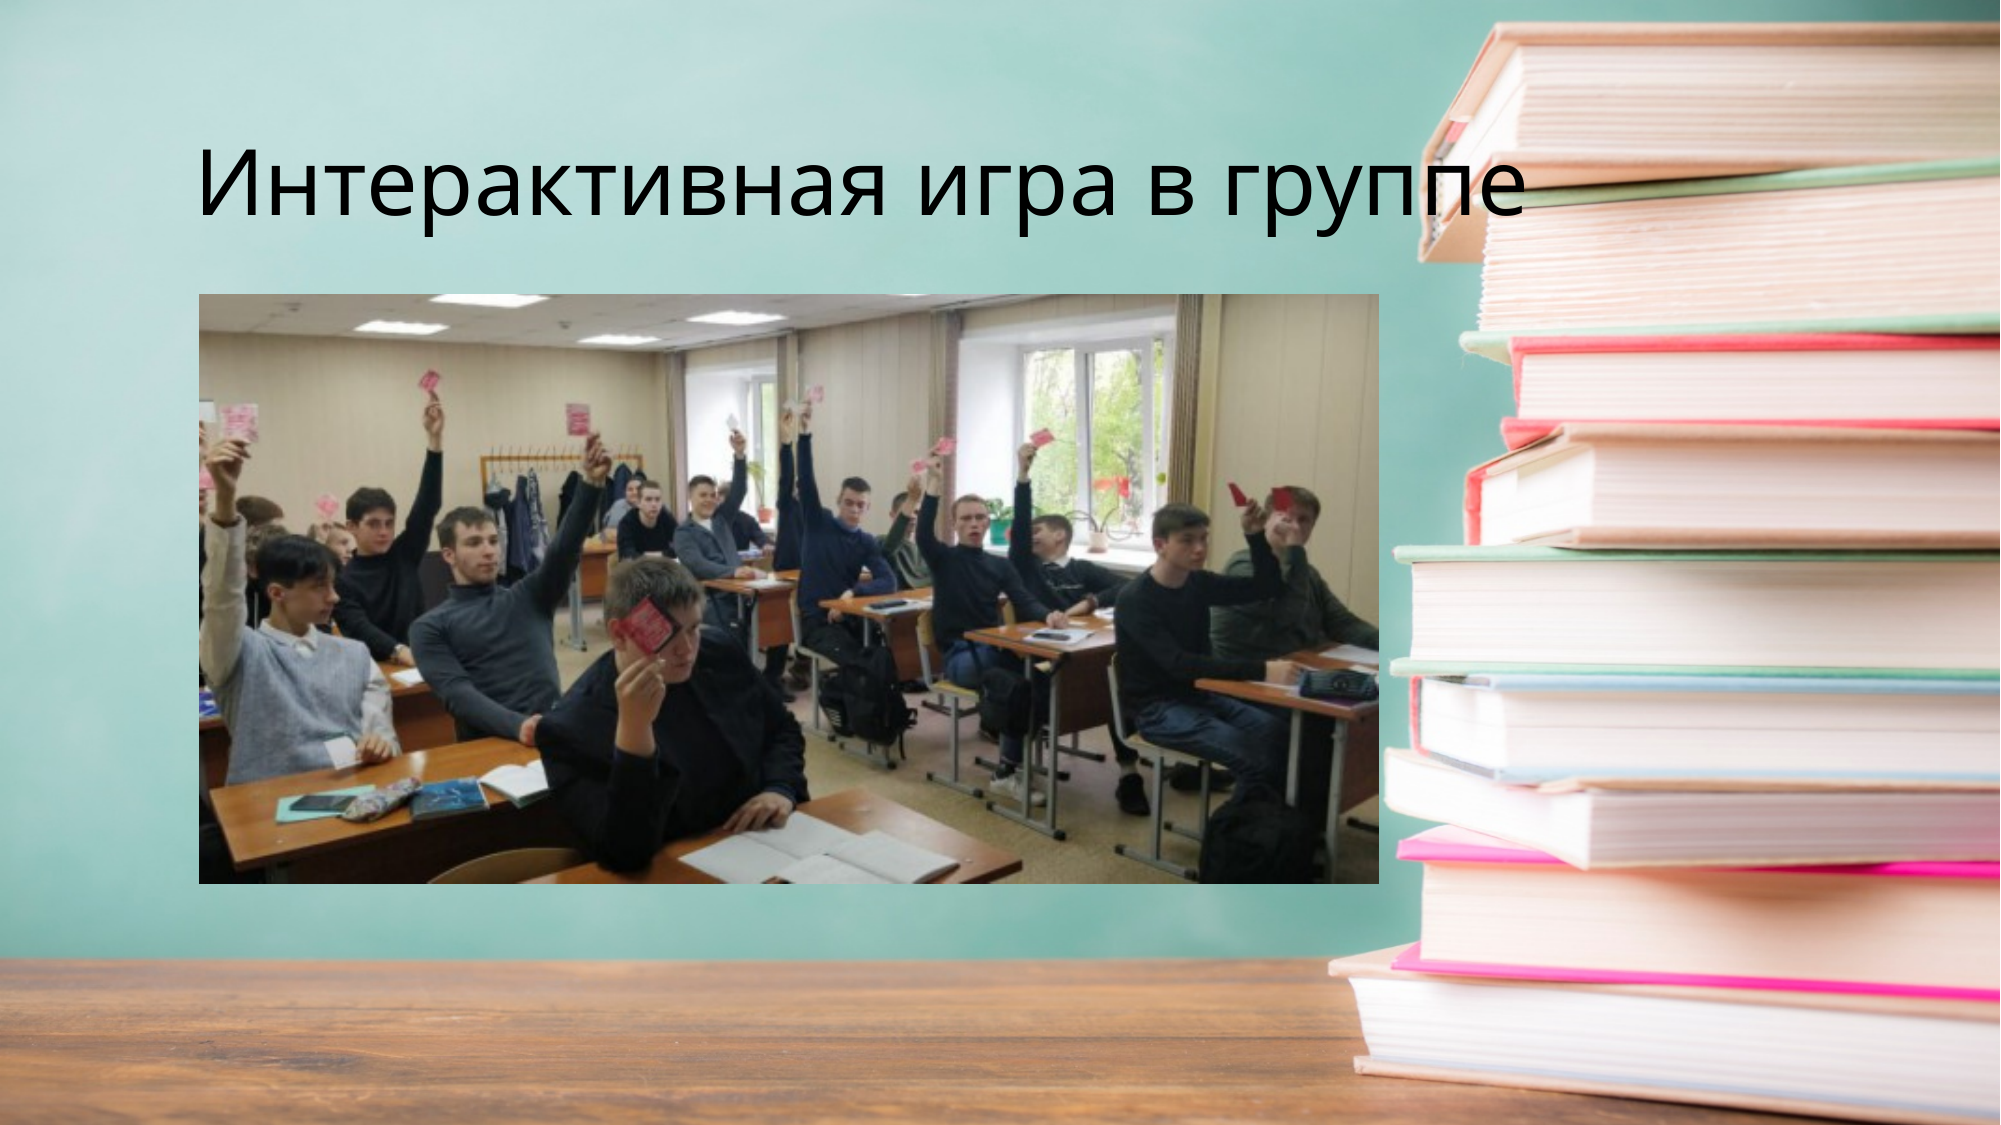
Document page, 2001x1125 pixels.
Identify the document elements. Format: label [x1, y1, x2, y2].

picture [0, 0, 2000, 1125]
list [198, 294, 1379, 885]
